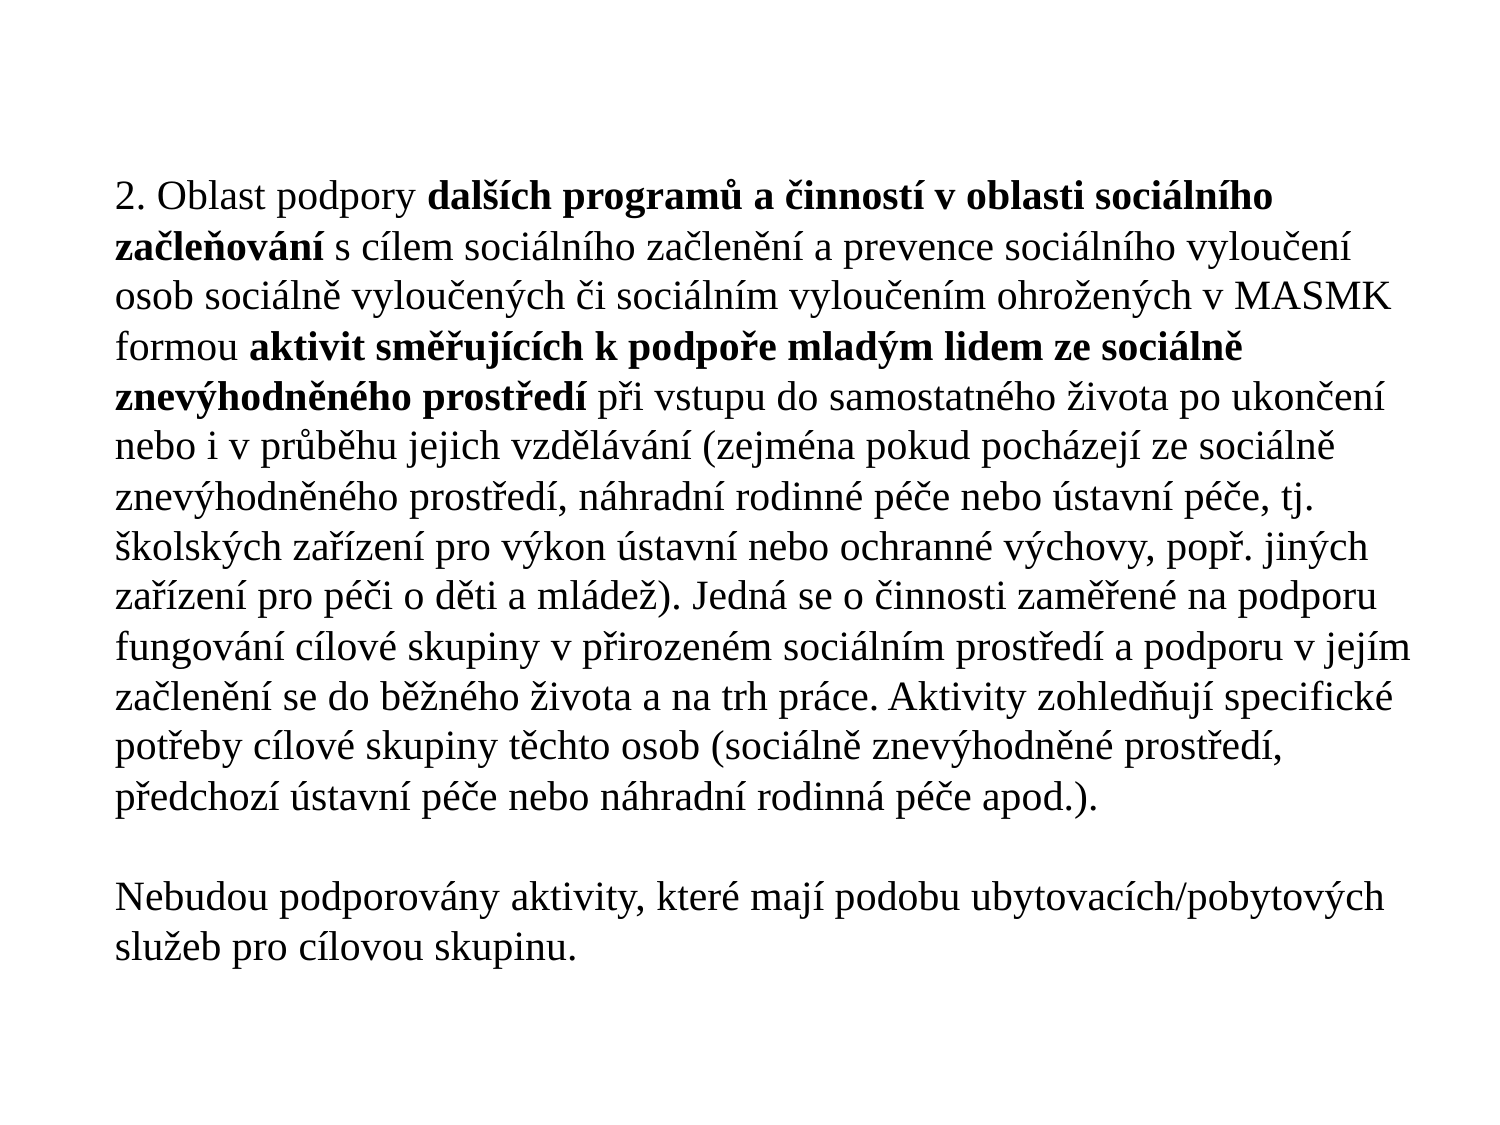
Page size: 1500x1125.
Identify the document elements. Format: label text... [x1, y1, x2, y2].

text_box 2. Oblast podpory dalších programů a činností v oblasti sociálního začleňování s cílem sociálního začlenění a prevence sociálního vyloučení osob sociálně vyloučených či sociálním vyloučením ohrožených v MASMK formou aktivit směřujících k podpoře mladým lidem ze sociálně znevýhodněného prostředí při vstupu do samostatného života po ukončení nebo i v průběhu jejich vzdělávání (zejména pokud pocházejí ze sociálně znevýhodněného prostředí, náhradní rodinné péče nebo ústavní péče, tj. školských zařízení pro výkon ústavní nebo ochranné výchovy, popř. jiných zařízení pro péči o děti a mládež). Jedná se o činnosti zaměřené na podporu fungování cílové skupiny v přirozeném sociálním prostředí a podporu v jejím začlenění se do běžného života a na trh práce. Aktivity zohledňují specifické potřeby cílové skupiny těchto osob (sociálně znevýhodněné prostředí, předchozí ústavní péče nebo náhradní rodinná péče apod.). Nebudou podporovány aktivity, které mají podobu ubytovacích/pobytových služeb pro cílovou skupinu. [100, 160, 1436, 976]
